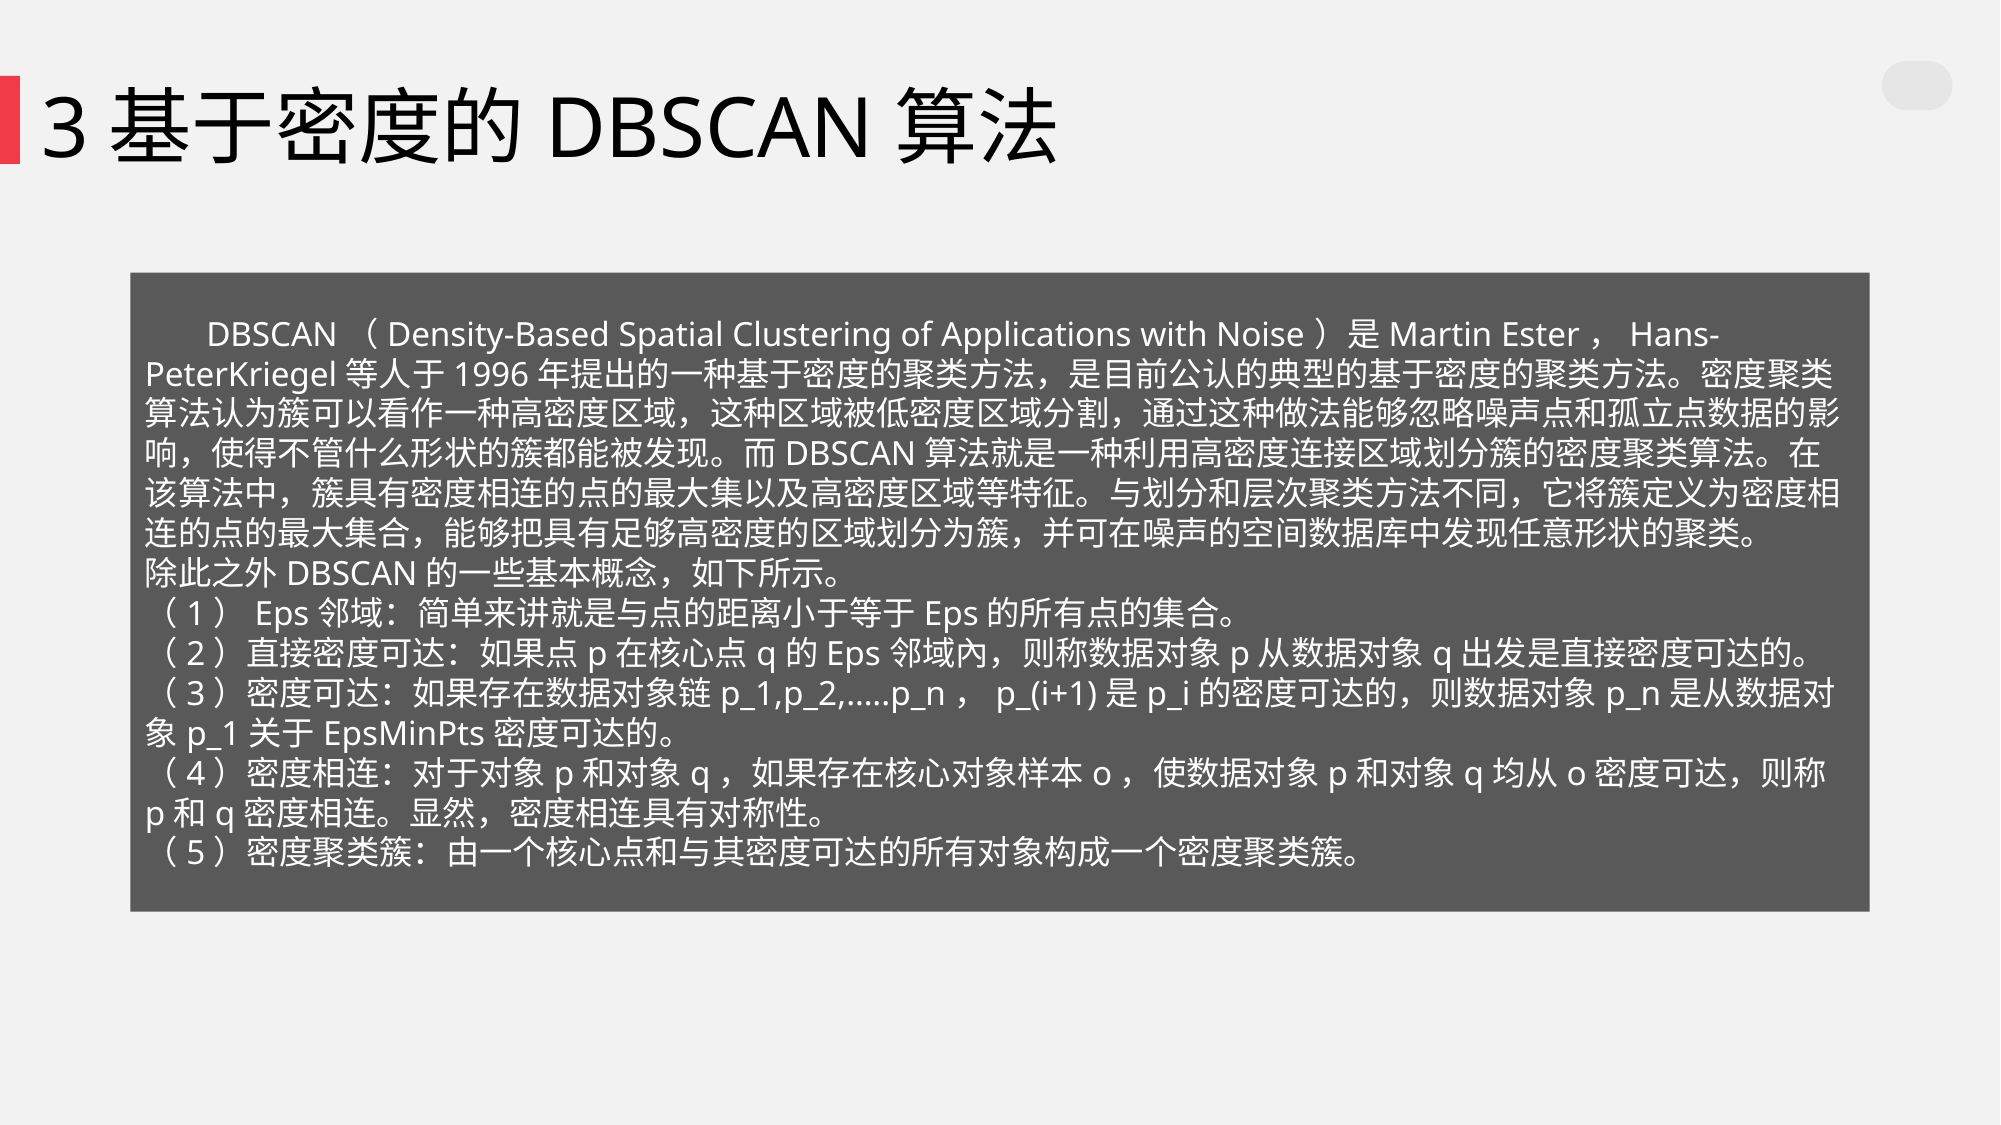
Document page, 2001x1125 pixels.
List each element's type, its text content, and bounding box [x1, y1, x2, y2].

text_box DBSCAN（Density-Based Spatial Clustering of Applications with Noise）是Martin Ester，Hans-PeterKriegel等人于1996年提出的一种基于密度的聚类方法，是目前公认的典型的基于密度的聚类方法。密度聚类算法认为簇可以看作一种高密度区域，这种区域被低密度区域分割，通过这种做法能够忽略噪声点和孤立点数据的影响，使得不管什么形状的簇都能被发现。而DBSCAN算法就是一种利用高密度连接区域划分簇的密度聚类算法。在该算法中，簇具有密度相连的点的最大集以及高密度区域等特征。与划分和层次聚类方法不同，它将簇定义为密度相连的点的最大集合，能够把具有足够高密度的区域划分为簇，并可在噪声的空间数据库中发现任意形状的聚类。 除此之外DBSCAN的一些基本概念，如下所示。 （1）Eps邻域：简单来讲就是与点的距离小于等于Eps的所有点的集合。 （2）直接密度可达：如果点p在核心点q的Eps邻域內，则称数据对象p从数据对象q出发是直接密度可达的。 （3）密度可达：如果存在数据对象链p_1,p_2,…..p_n，p_(i+1)是p_i的密度可达的，则数据对象p_n是从数据对象p_1关于EpsMinPts密度可达的。 （4）密度相连：对于对象p和对象q，如果存在核心对象样本o，使数据对象p和对象q均从o密度可达，则称p和q密度相连。显然，密度相连具有对称性。 （5）密度聚类簇：由一个核心点和与其密度可达的所有对象构成一个密度聚类簇。 [129, 272, 1871, 913]
list 3基于密度的DBSCAN算法 [41, 75, 1836, 186]
